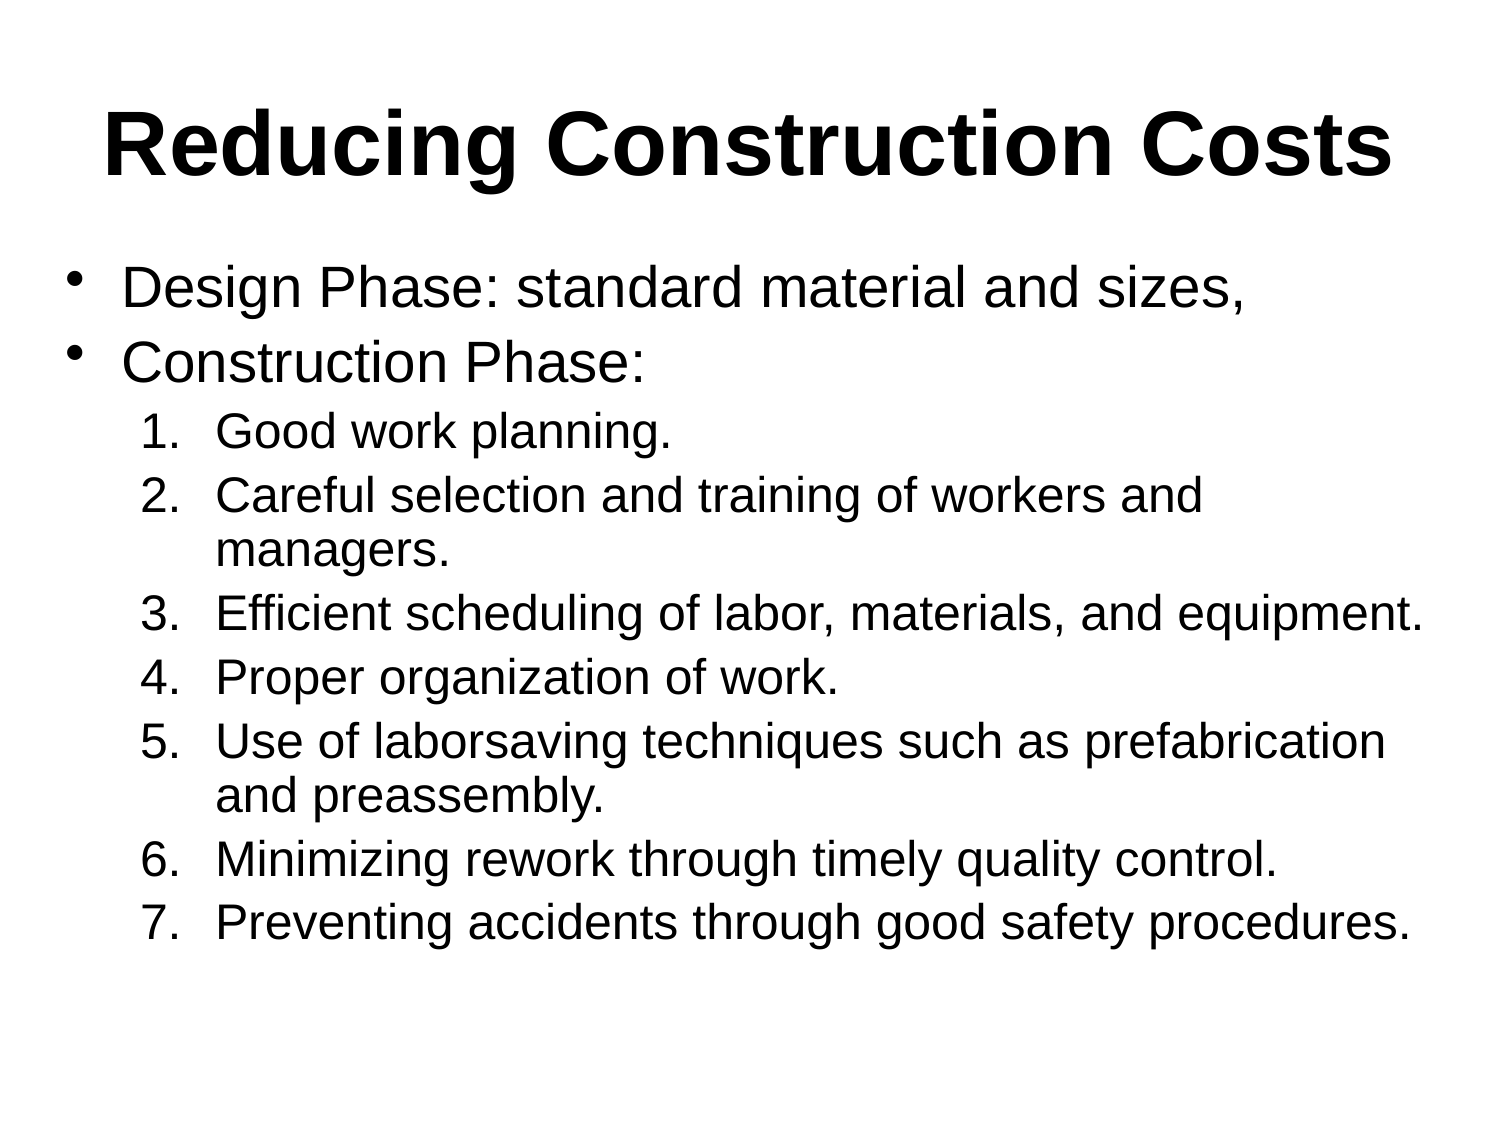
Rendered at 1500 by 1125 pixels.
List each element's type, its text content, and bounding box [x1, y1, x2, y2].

title Reducing Construction Costs [74, 44, 1426, 233]
list Design Phase: standard material and sizes, Construction Phase: Good work planning. Careful selection and training of workers and managers. Efficient scheduling of labor, materials, and equipment. Proper organization of work. Use of laborsaving techniques such as prefabrication and preassembly. Minimizing rework through timely quality control. Preventing accidents through good safety procedures. [49, 249, 1451, 1013]
